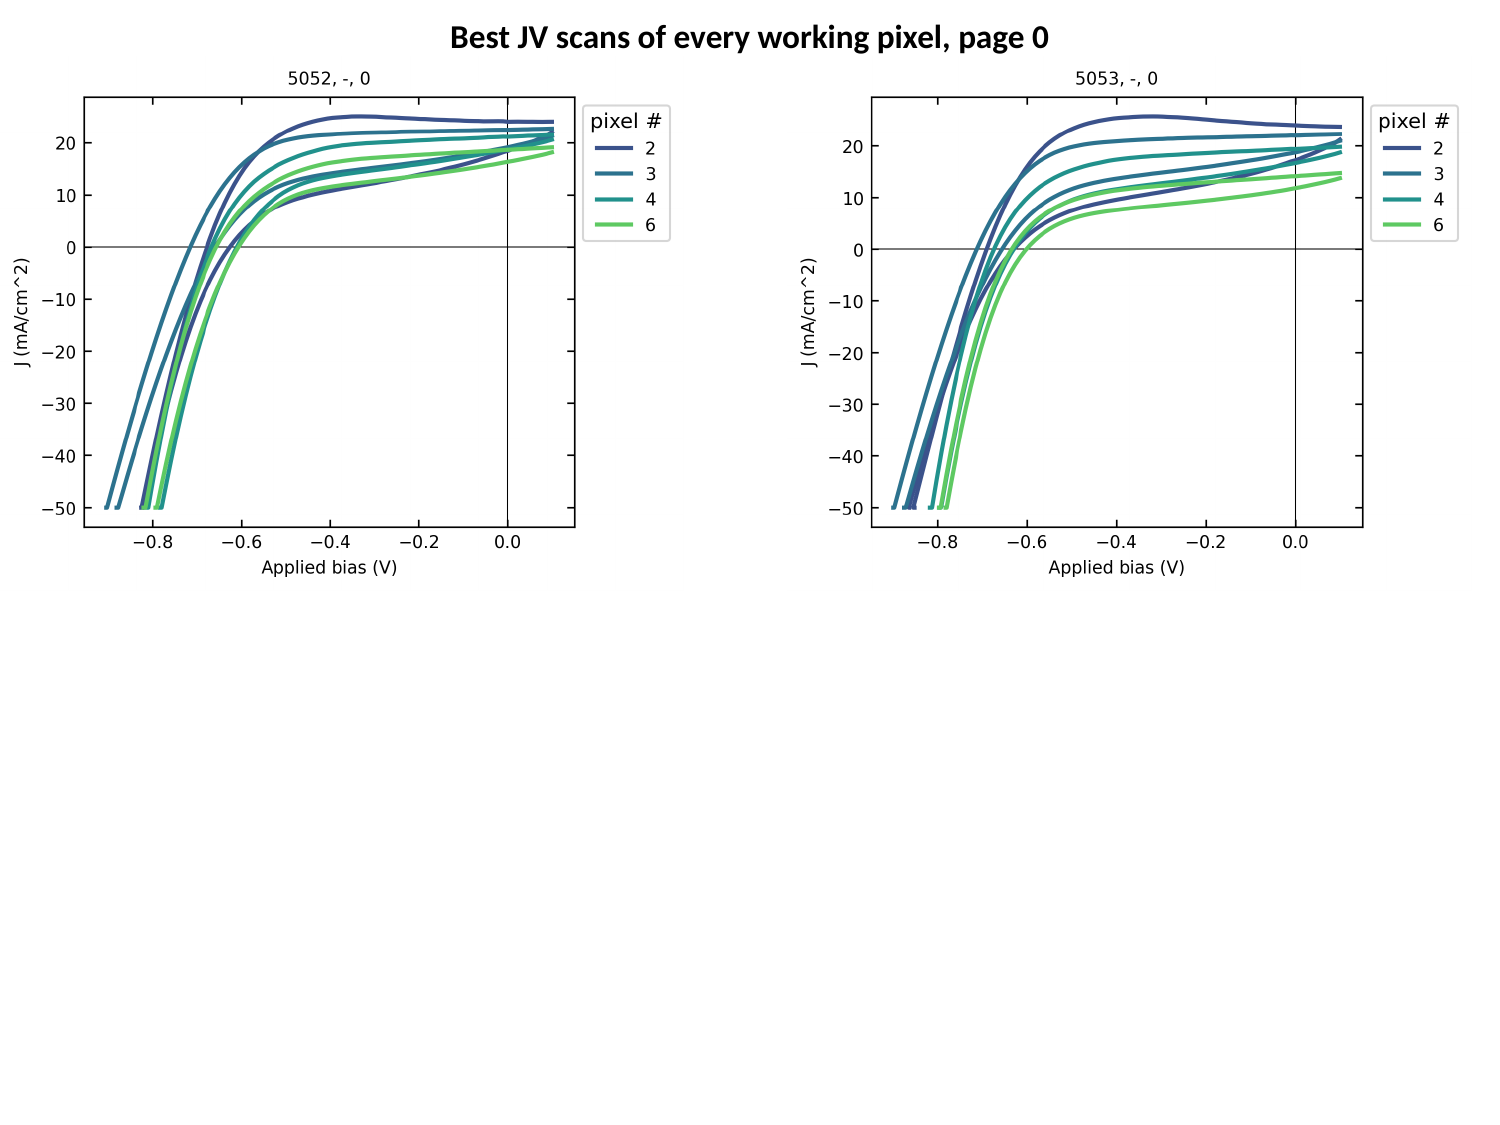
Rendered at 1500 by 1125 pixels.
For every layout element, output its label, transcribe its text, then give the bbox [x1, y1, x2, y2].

title Best JV scans of every working pixel, page 0 [0, 0, 1500, 75]
picture [787, 56, 1472, 591]
picture [0, 56, 684, 591]
